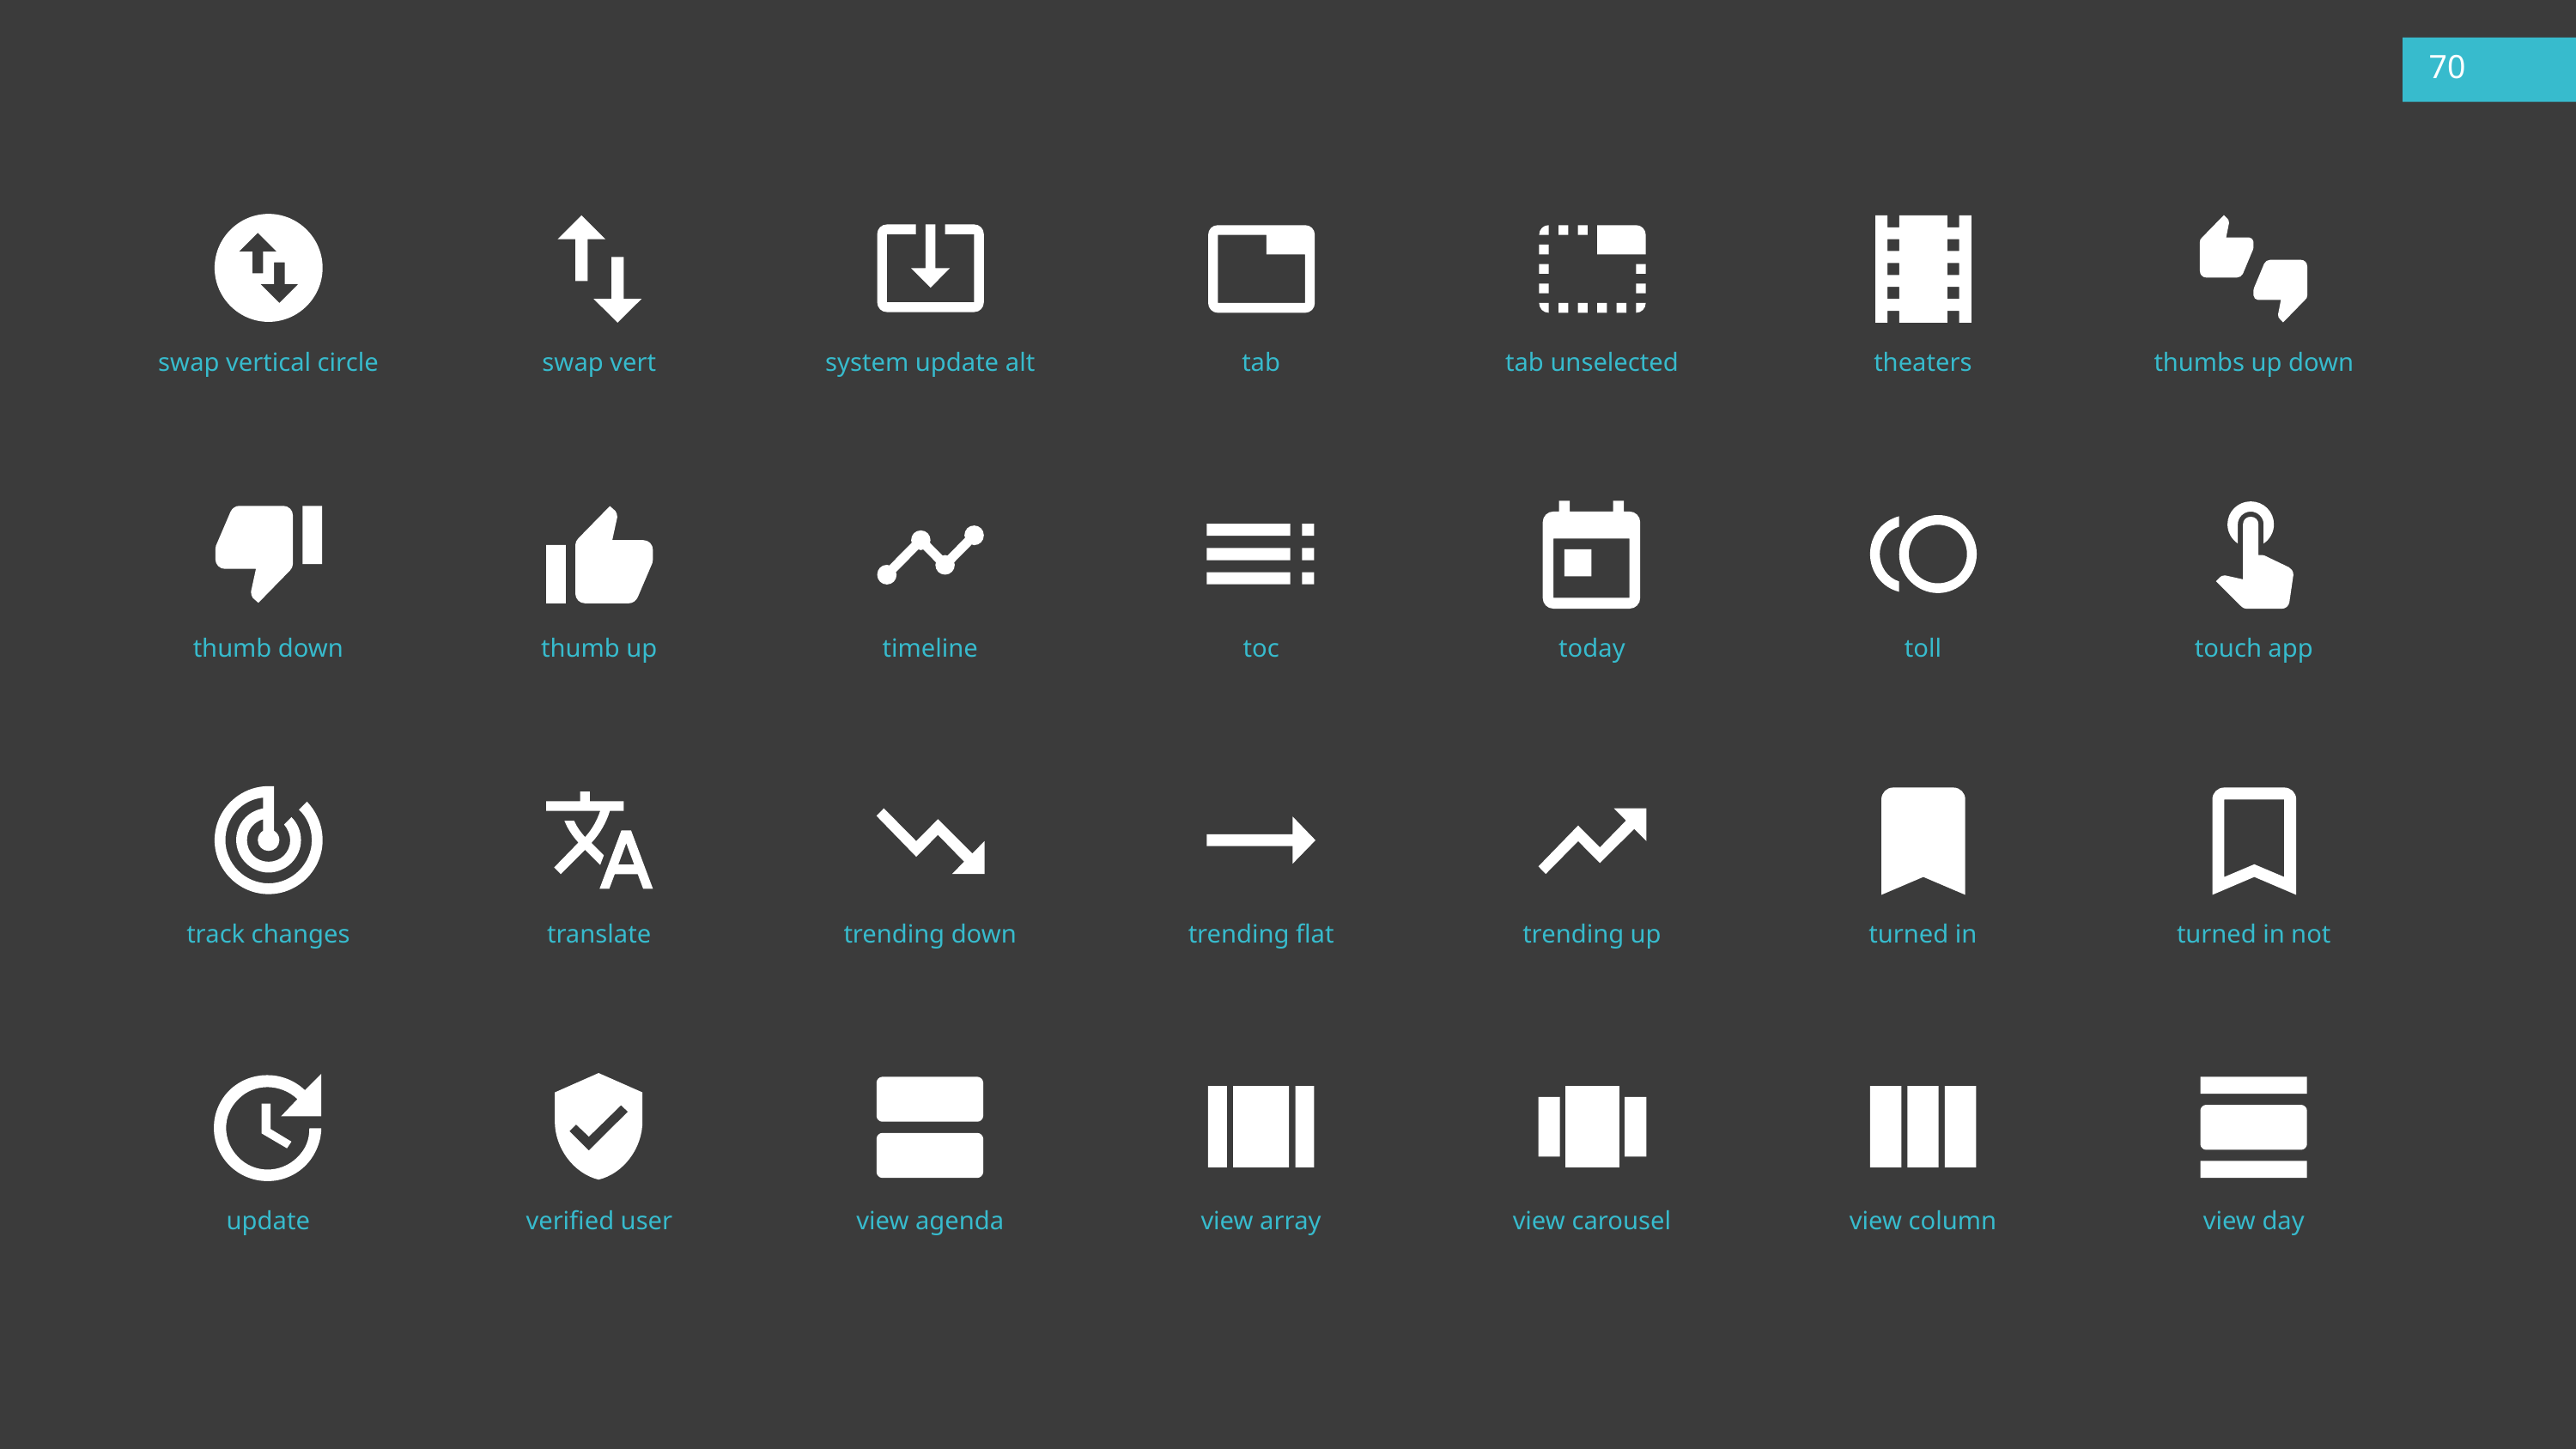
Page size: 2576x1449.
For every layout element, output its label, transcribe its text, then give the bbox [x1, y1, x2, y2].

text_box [1636, 302, 1646, 313]
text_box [1558, 302, 1569, 313]
text_box [1944, 1086, 1977, 1167]
text_box [2200, 1105, 2307, 1150]
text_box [302, 506, 323, 565]
text_box translate [420, 912, 750, 955]
text_box [876, 1076, 984, 1122]
text_box today [1413, 626, 1744, 669]
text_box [1636, 264, 1646, 274]
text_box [1577, 225, 1588, 235]
text_box trending up [1413, 912, 1744, 955]
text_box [877, 224, 984, 312]
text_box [1542, 500, 1641, 609]
text_box trending flat [1082, 912, 1413, 955]
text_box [1899, 515, 1978, 593]
text_box system update alt [750, 339, 1082, 383]
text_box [1302, 548, 1315, 561]
text_box view column [1744, 1197, 2075, 1241]
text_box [1538, 808, 1647, 875]
text_box [1538, 1096, 1560, 1157]
text_box [555, 1073, 643, 1180]
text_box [1597, 225, 1646, 255]
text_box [1539, 302, 1549, 313]
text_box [557, 215, 606, 282]
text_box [1206, 572, 1291, 585]
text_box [2199, 215, 2254, 278]
text_box view carousel [1413, 1197, 1744, 1241]
text_box trending down [750, 912, 1082, 955]
text_box [1207, 1086, 1227, 1167]
text_box [876, 1132, 984, 1179]
text_box toll [1744, 626, 2075, 669]
text_box [214, 1073, 322, 1181]
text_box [593, 257, 642, 323]
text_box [1869, 516, 1899, 592]
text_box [1302, 572, 1315, 585]
text_box update [89, 1197, 420, 1241]
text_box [215, 506, 294, 603]
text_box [877, 525, 984, 585]
text_box tab [1082, 339, 1413, 383]
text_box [1636, 283, 1646, 294]
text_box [2253, 259, 2308, 323]
text_box [1565, 1086, 1619, 1167]
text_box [2215, 516, 2293, 609]
text_box [2200, 1076, 2307, 1094]
text_box tab unselected [1413, 339, 1744, 383]
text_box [1616, 302, 1627, 313]
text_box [1206, 816, 1316, 864]
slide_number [2415, 35, 2502, 100]
text_box thumb down [89, 626, 420, 669]
text_box [1233, 1086, 1290, 1167]
text_box turned in [1744, 912, 2075, 955]
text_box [2212, 787, 2297, 895]
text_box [876, 808, 985, 875]
text_box view day [2075, 1197, 2433, 1241]
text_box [1206, 548, 1291, 561]
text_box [1577, 302, 1588, 313]
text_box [1302, 524, 1315, 537]
text_box swap vertical circle [89, 339, 420, 383]
text_box toc [1082, 626, 1413, 669]
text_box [911, 224, 951, 288]
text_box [1539, 283, 1549, 294]
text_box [1539, 244, 1549, 255]
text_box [546, 791, 624, 875]
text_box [599, 830, 653, 889]
text_box [1869, 1086, 1902, 1167]
text_box [1907, 1086, 1939, 1167]
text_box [575, 506, 653, 603]
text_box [1539, 225, 1549, 235]
text_box thumbs up down [2075, 339, 2433, 383]
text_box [546, 544, 566, 603]
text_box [1881, 787, 1965, 895]
text_box touch app [2075, 626, 2433, 669]
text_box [1558, 225, 1569, 235]
text_box swap vert [420, 339, 750, 383]
text_box [2200, 1161, 2307, 1179]
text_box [1597, 302, 1607, 313]
text_box turned in not [2075, 912, 2433, 955]
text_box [1206, 524, 1291, 537]
text_box [1625, 1096, 1647, 1157]
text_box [214, 785, 323, 894]
text_box track changes [89, 912, 420, 955]
text_box view agenda [750, 1197, 1082, 1241]
text_box theaters [1744, 339, 2075, 383]
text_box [214, 214, 323, 322]
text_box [1208, 225, 1315, 313]
text_box thumb up [420, 626, 750, 669]
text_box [2227, 501, 2275, 544]
text_box timeline [750, 626, 1082, 669]
text_box [1295, 1086, 1315, 1167]
text_box verified user [420, 1197, 750, 1241]
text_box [1539, 264, 1549, 274]
text_box view array [1082, 1197, 1413, 1241]
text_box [1875, 215, 1971, 323]
